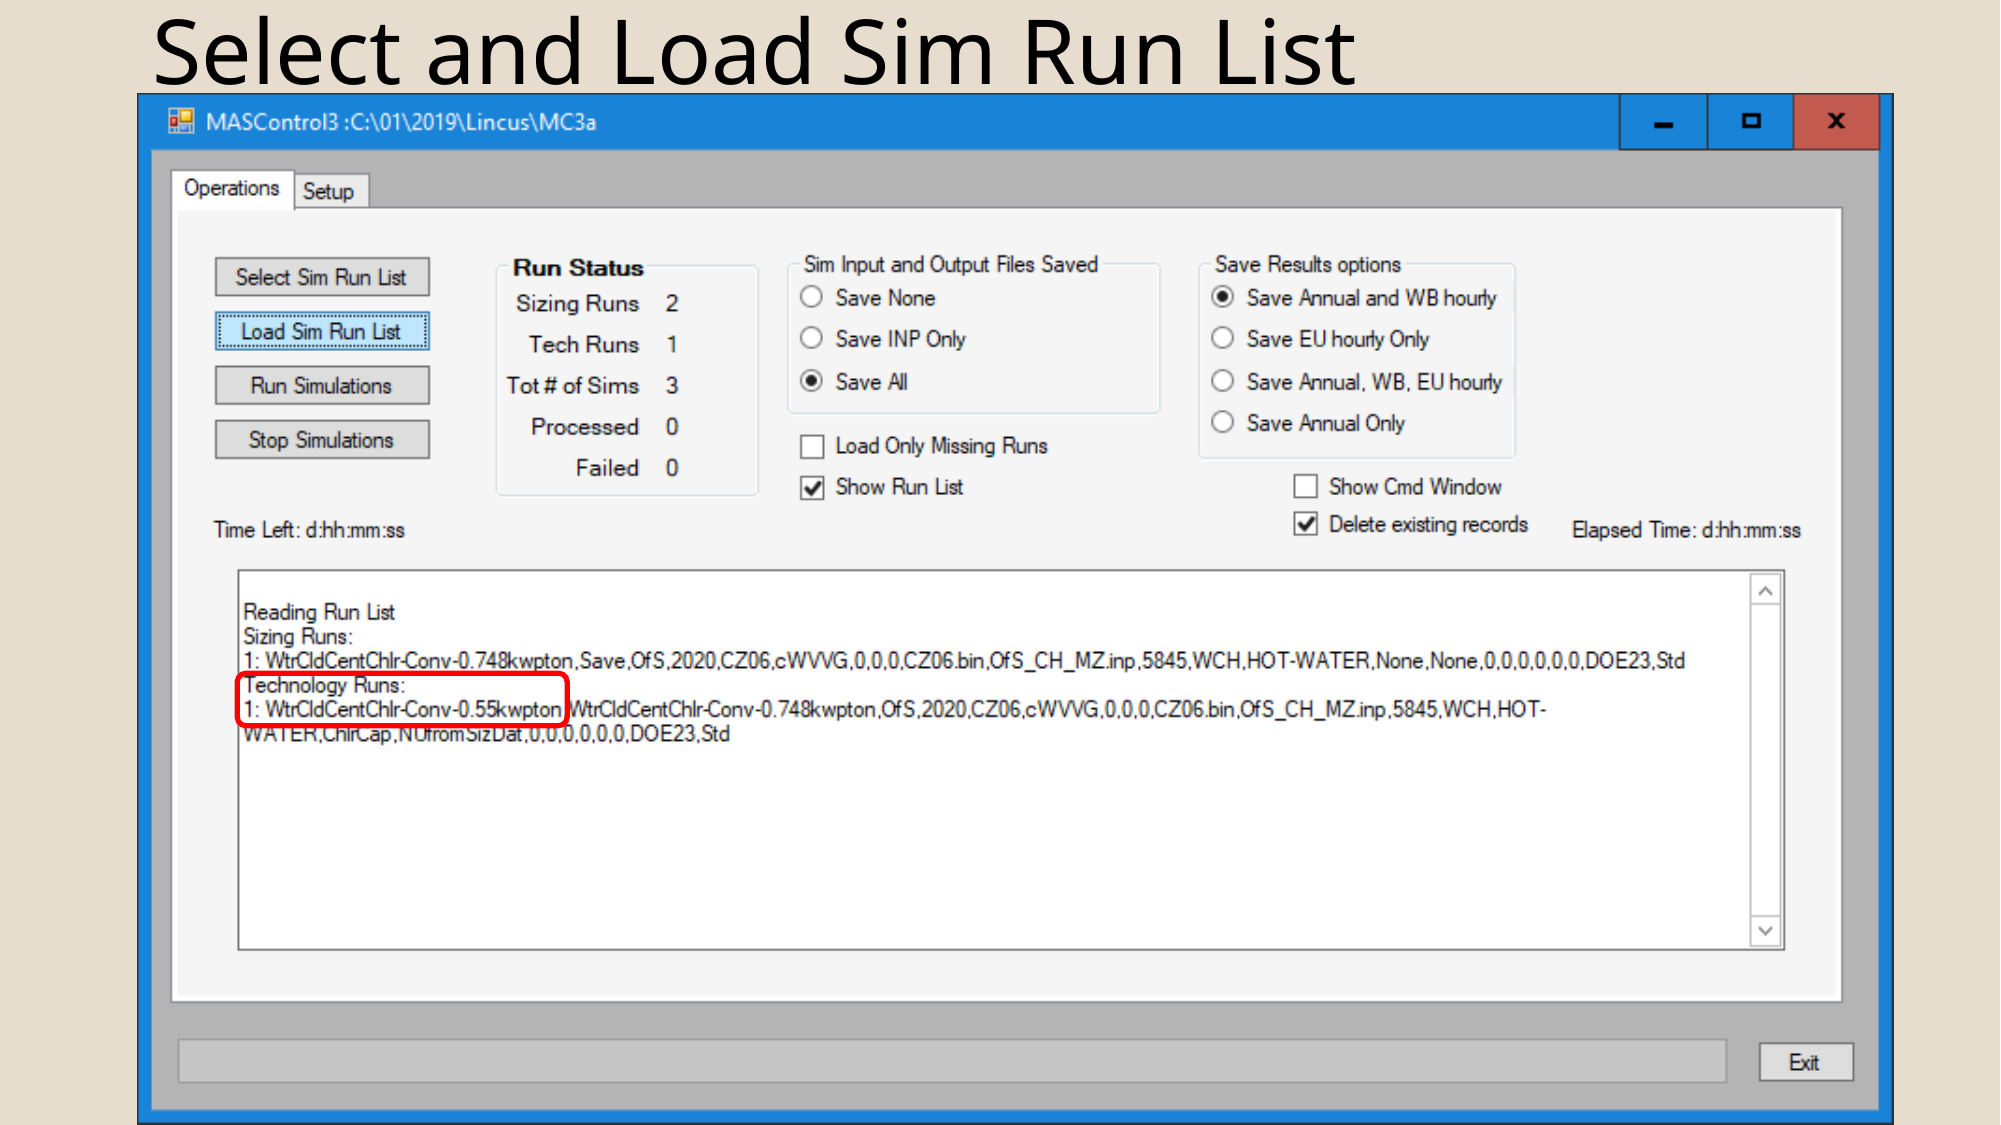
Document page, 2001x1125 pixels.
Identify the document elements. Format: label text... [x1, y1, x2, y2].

picture [137, 93, 1894, 1125]
title Select and Load Sim Run List [137, 0, 1863, 93]
